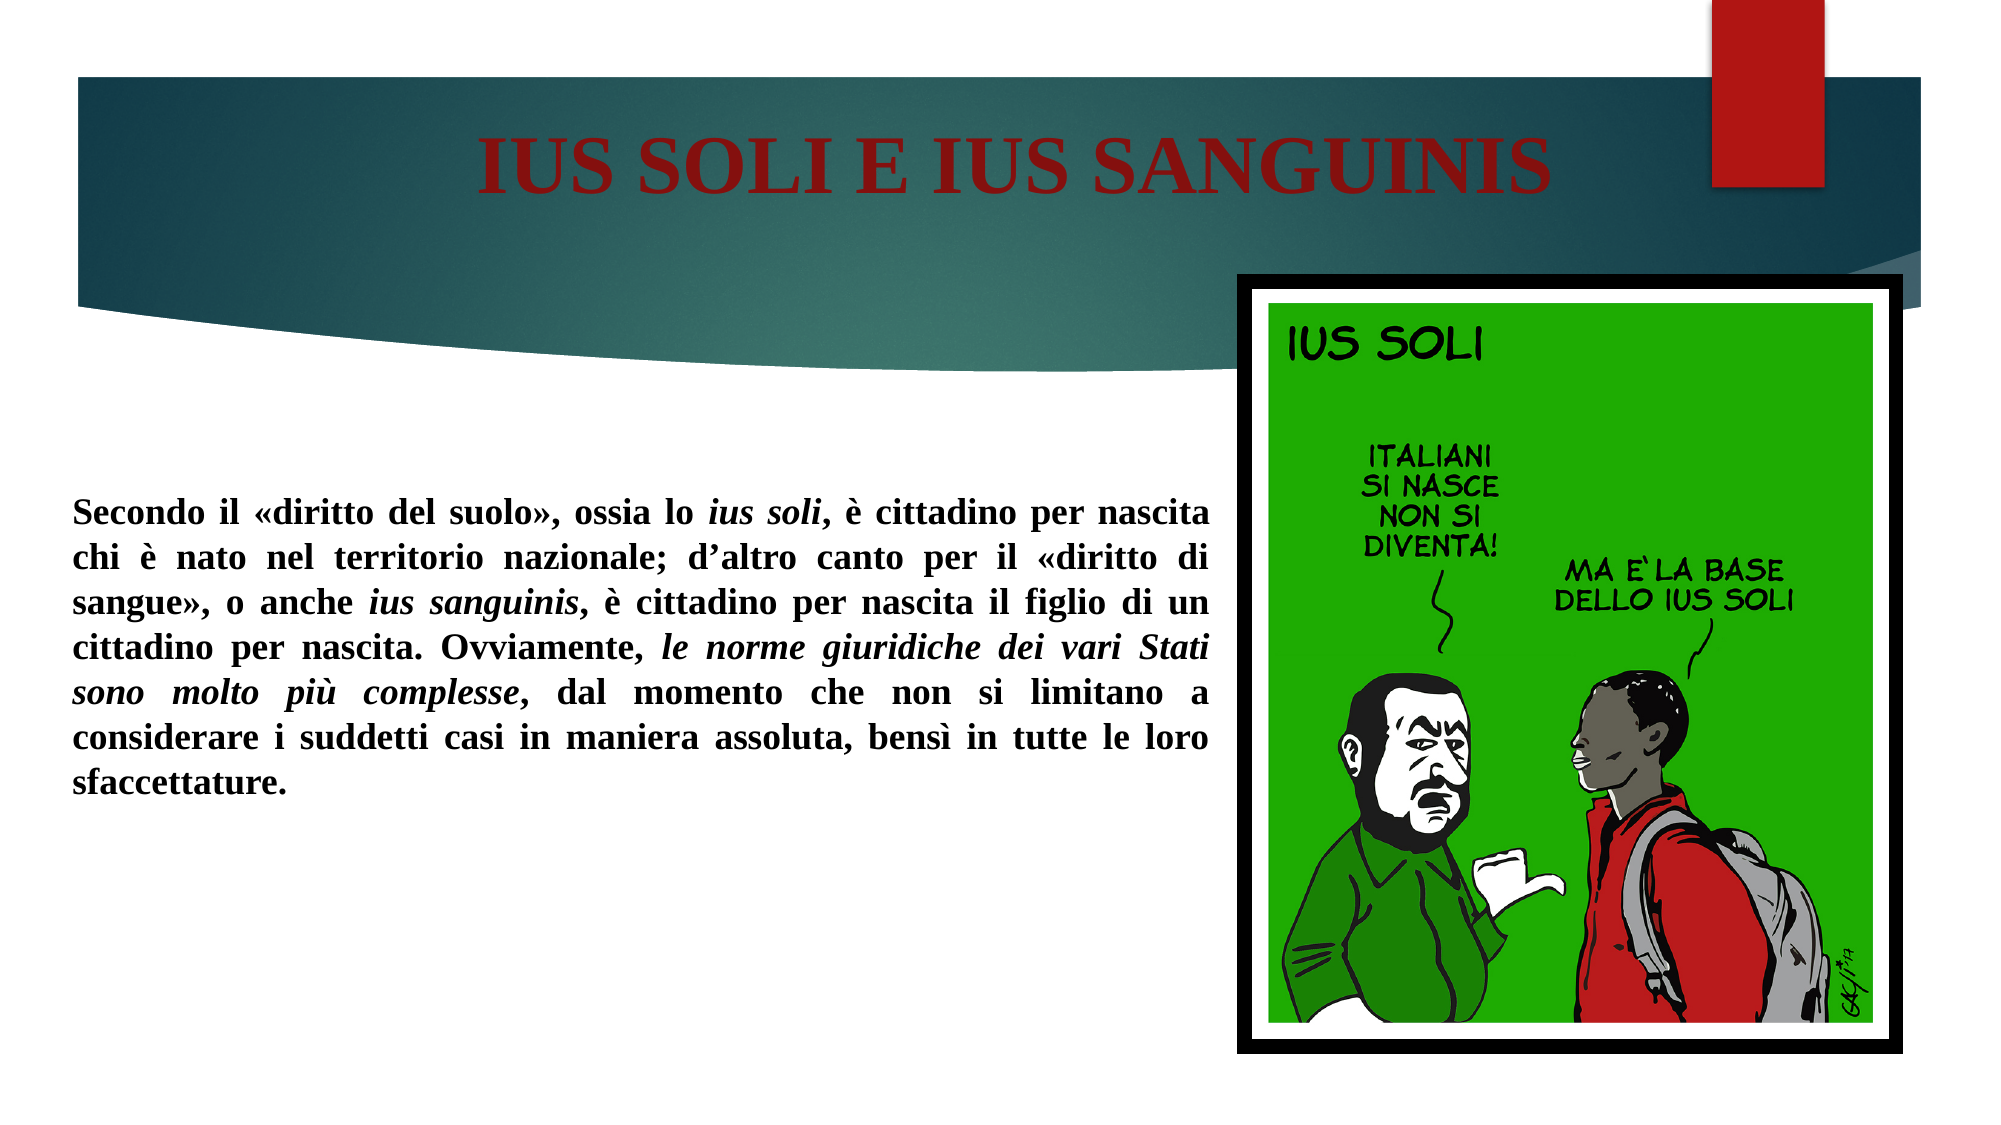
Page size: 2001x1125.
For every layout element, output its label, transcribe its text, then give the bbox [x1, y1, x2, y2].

picture [1251, 288, 1889, 1040]
list Secondo il «diritto del suolo», ossia lo ius soli, è cittadino per nascita chi è nato nel territorio nazionale; d’altro canto per il «diritto di sangue», o anche ius sanguinis, è cittadino per nascita il figlio di un cittadino per nascita. Ovviamente, le norme giuridiche dei vari Stati sono molto più complesse, dal momento che non si limitano a considerare i suddetti casi in maniera assoluta, bensì in tutte le loro sfaccettature. [57, 363, 1226, 925]
title Ius Soli e Ius Sanguinis [15, 102, 2000, 219]
